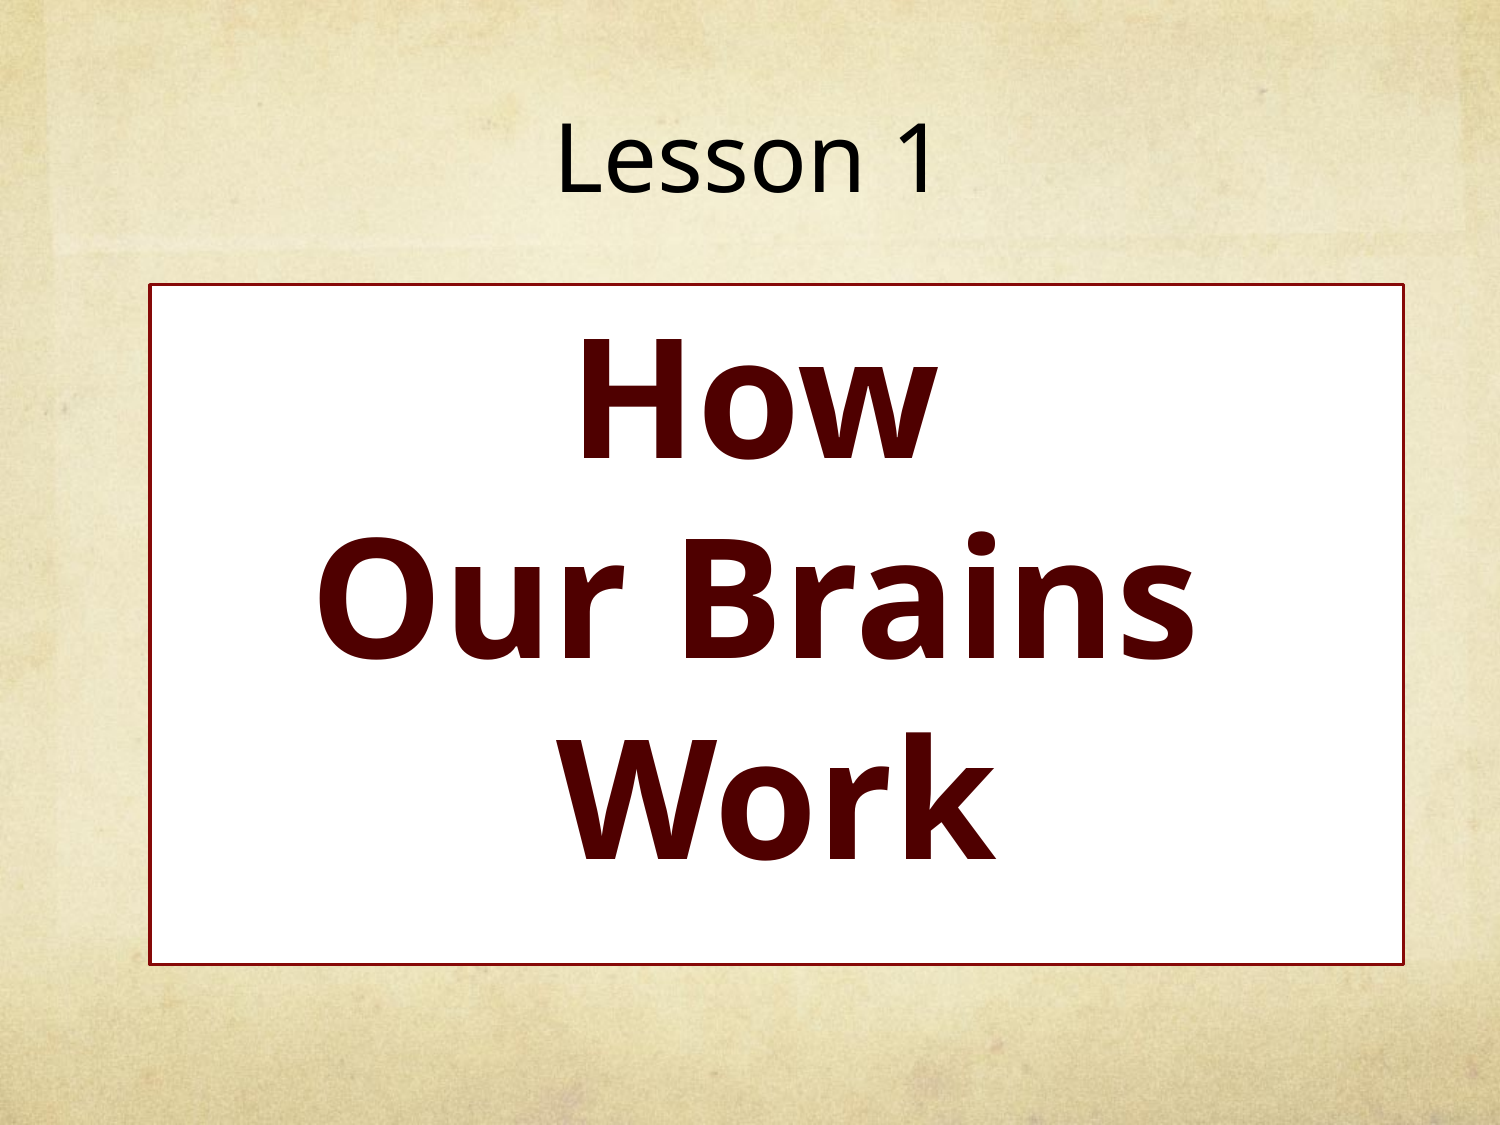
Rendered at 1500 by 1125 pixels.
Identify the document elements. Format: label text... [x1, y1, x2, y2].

list How Our Brains Work [148, 283, 1405, 966]
title Lesson 1 [150, 82, 1350, 225]
picture [0, 0, 1500, 1125]
